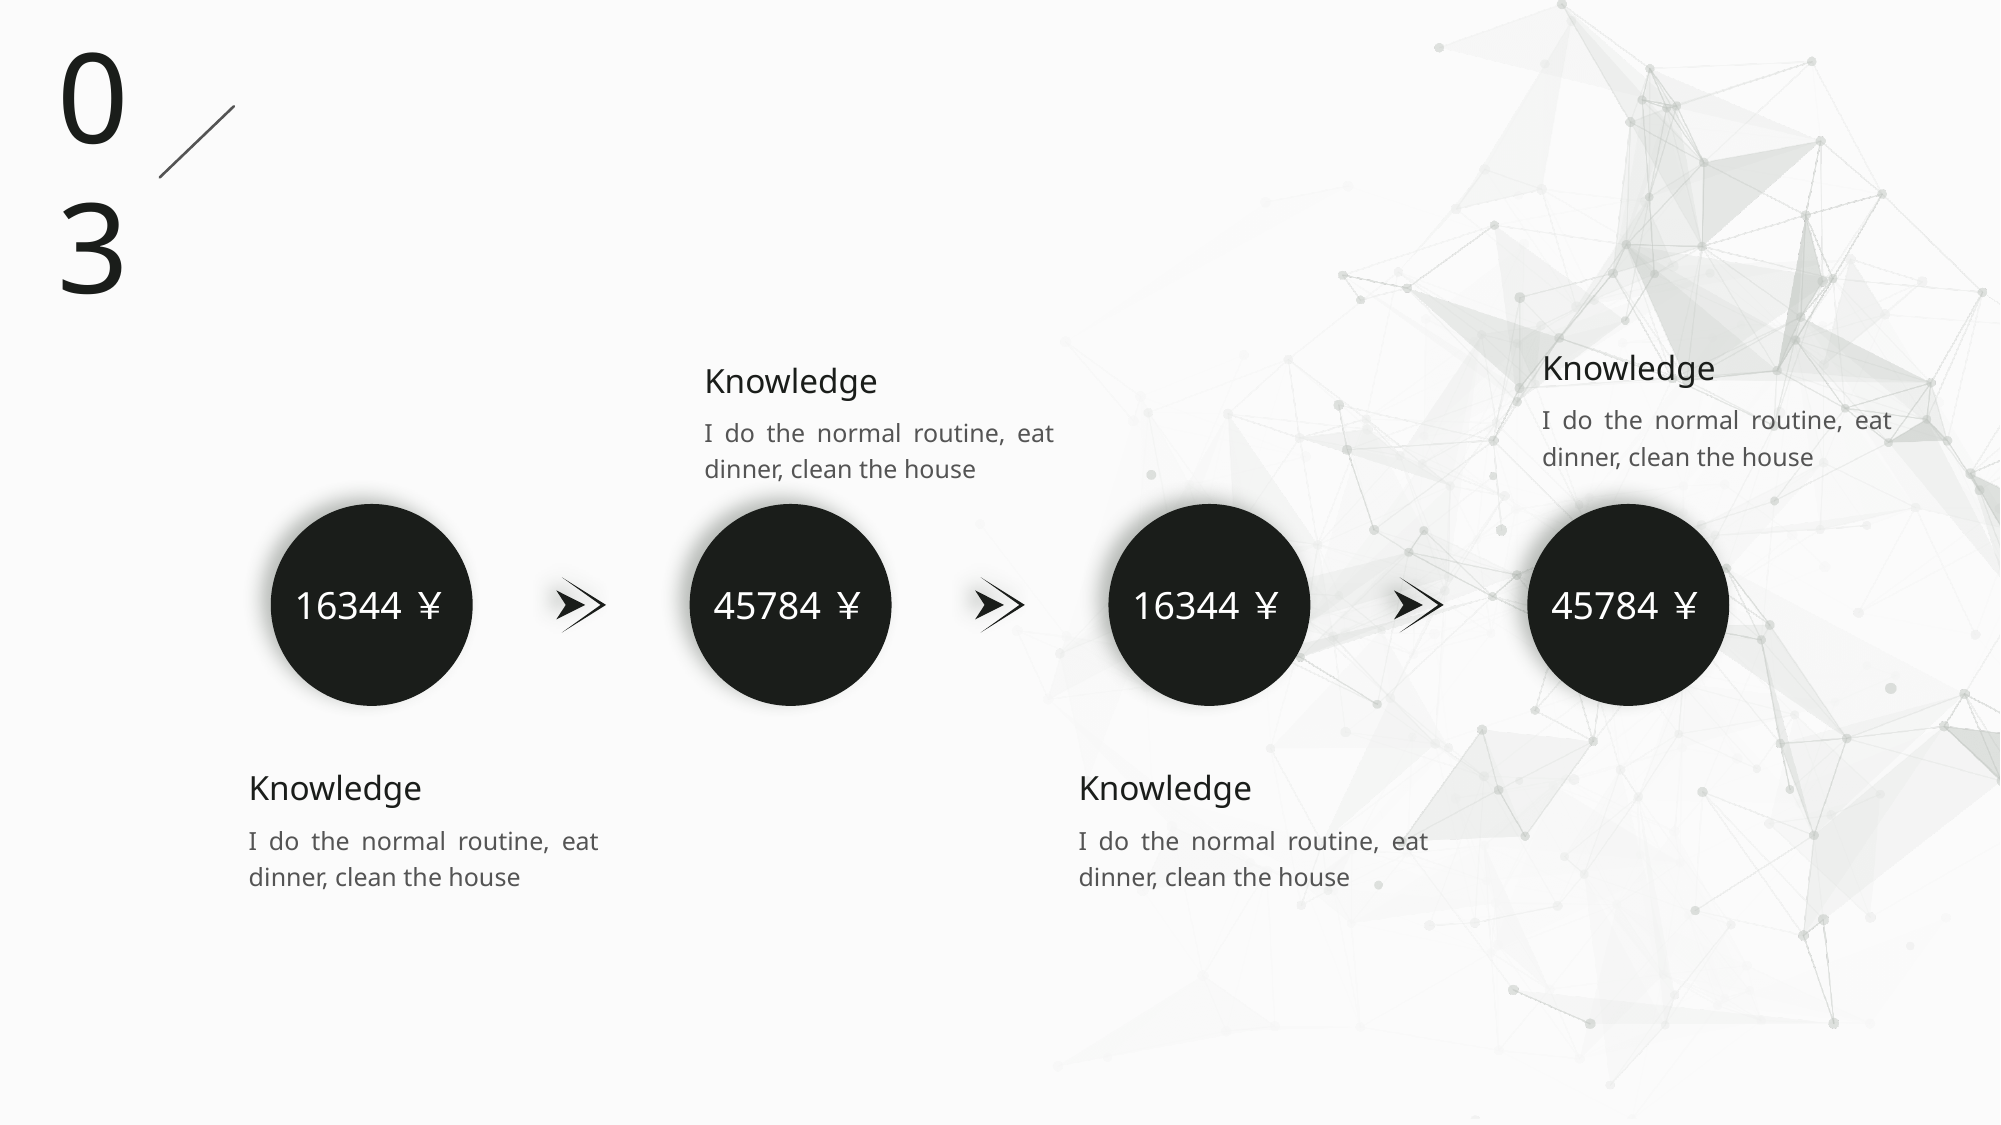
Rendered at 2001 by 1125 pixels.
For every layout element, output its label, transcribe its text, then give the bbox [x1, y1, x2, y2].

text_box [553, 587, 588, 623]
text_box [233, 760, 614, 901]
text_box 16344￥ [275, 574, 468, 635]
picture [975, 0, 2000, 1125]
text_box [269, 502, 474, 707]
text_box 03 [42, 10, 214, 326]
text_box [688, 502, 893, 707]
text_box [1527, 339, 1908, 480]
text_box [159, 106, 234, 178]
text_box 45784￥ [694, 574, 887, 635]
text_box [689, 352, 1070, 493]
text_box [561, 576, 608, 634]
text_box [1063, 760, 1444, 901]
